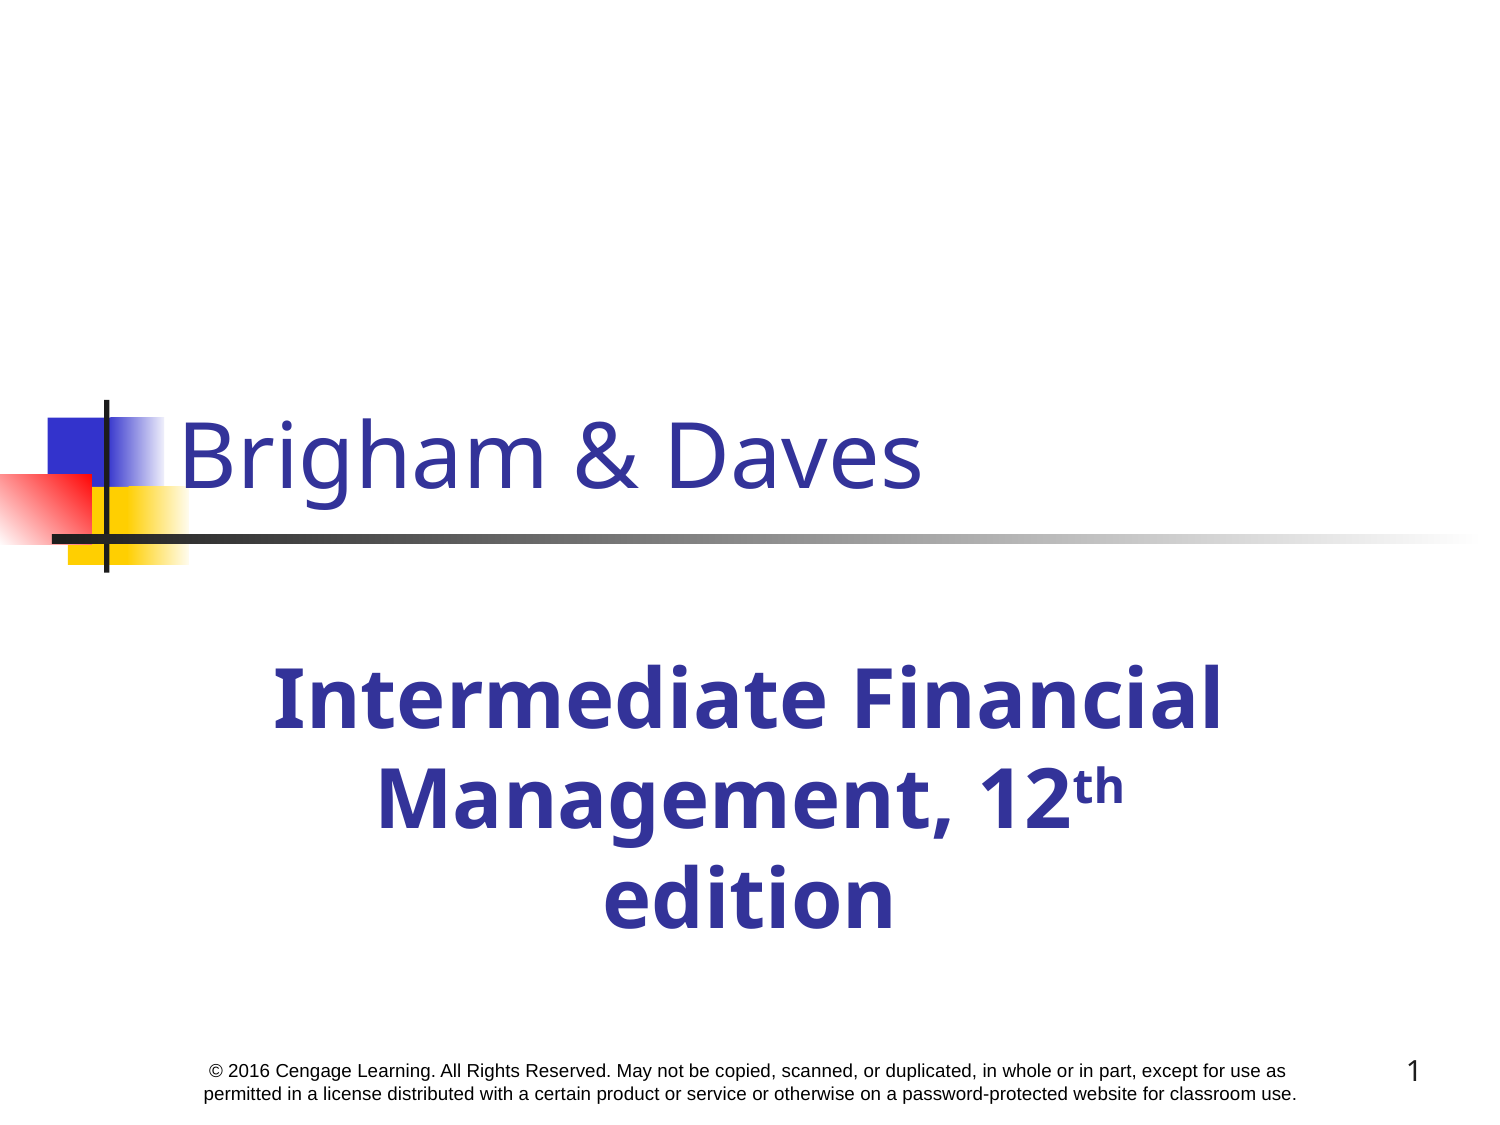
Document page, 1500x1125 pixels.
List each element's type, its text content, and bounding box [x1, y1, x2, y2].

slide_number 1 [1124, 1024, 1438, 1101]
title Brigham & Daves [162, 274, 1438, 516]
subtitle Intermediate Financial Management, 12th edition [224, 637, 1276, 926]
